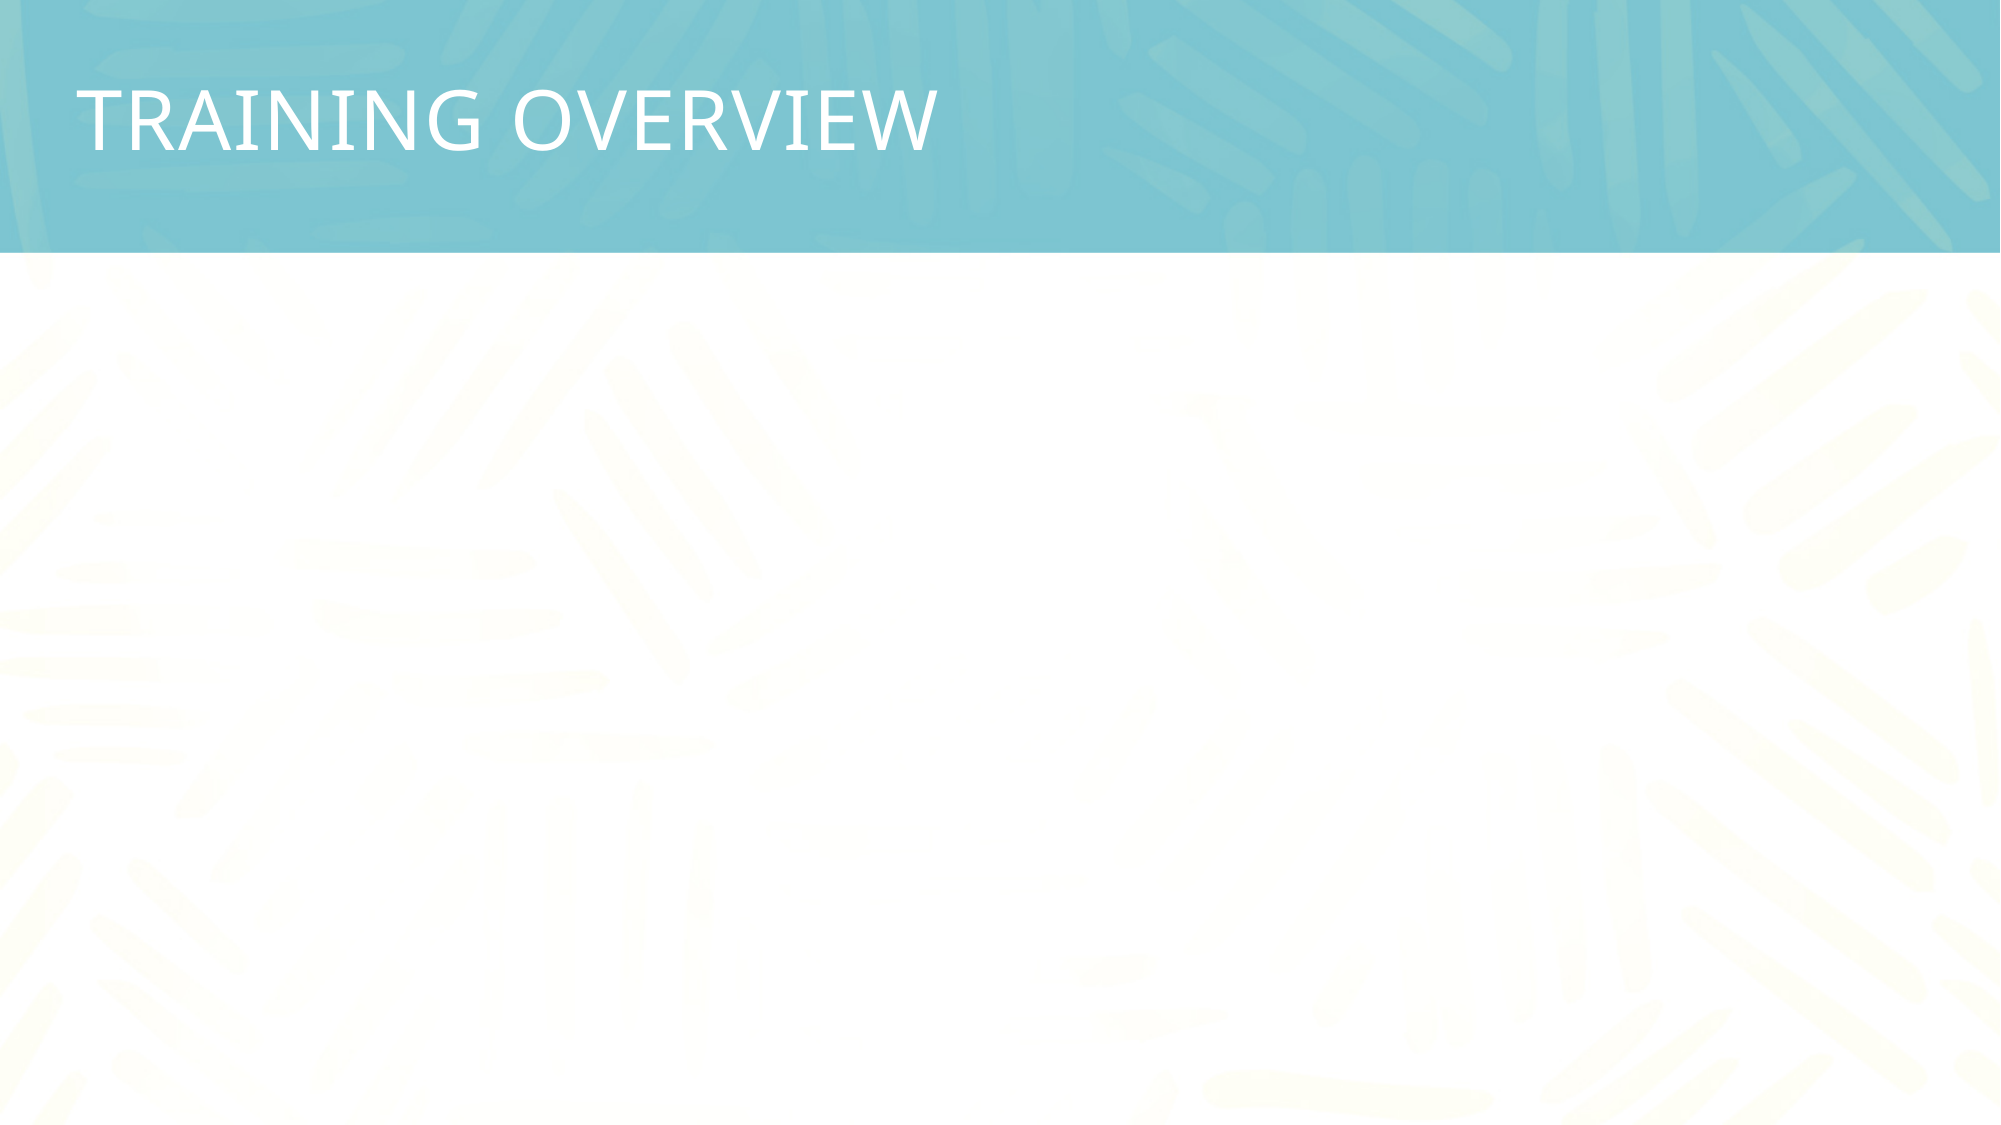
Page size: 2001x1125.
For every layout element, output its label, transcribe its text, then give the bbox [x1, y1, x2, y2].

title Training overview [61, 33, 1938, 220]
picture [0, 0, 2000, 1125]
